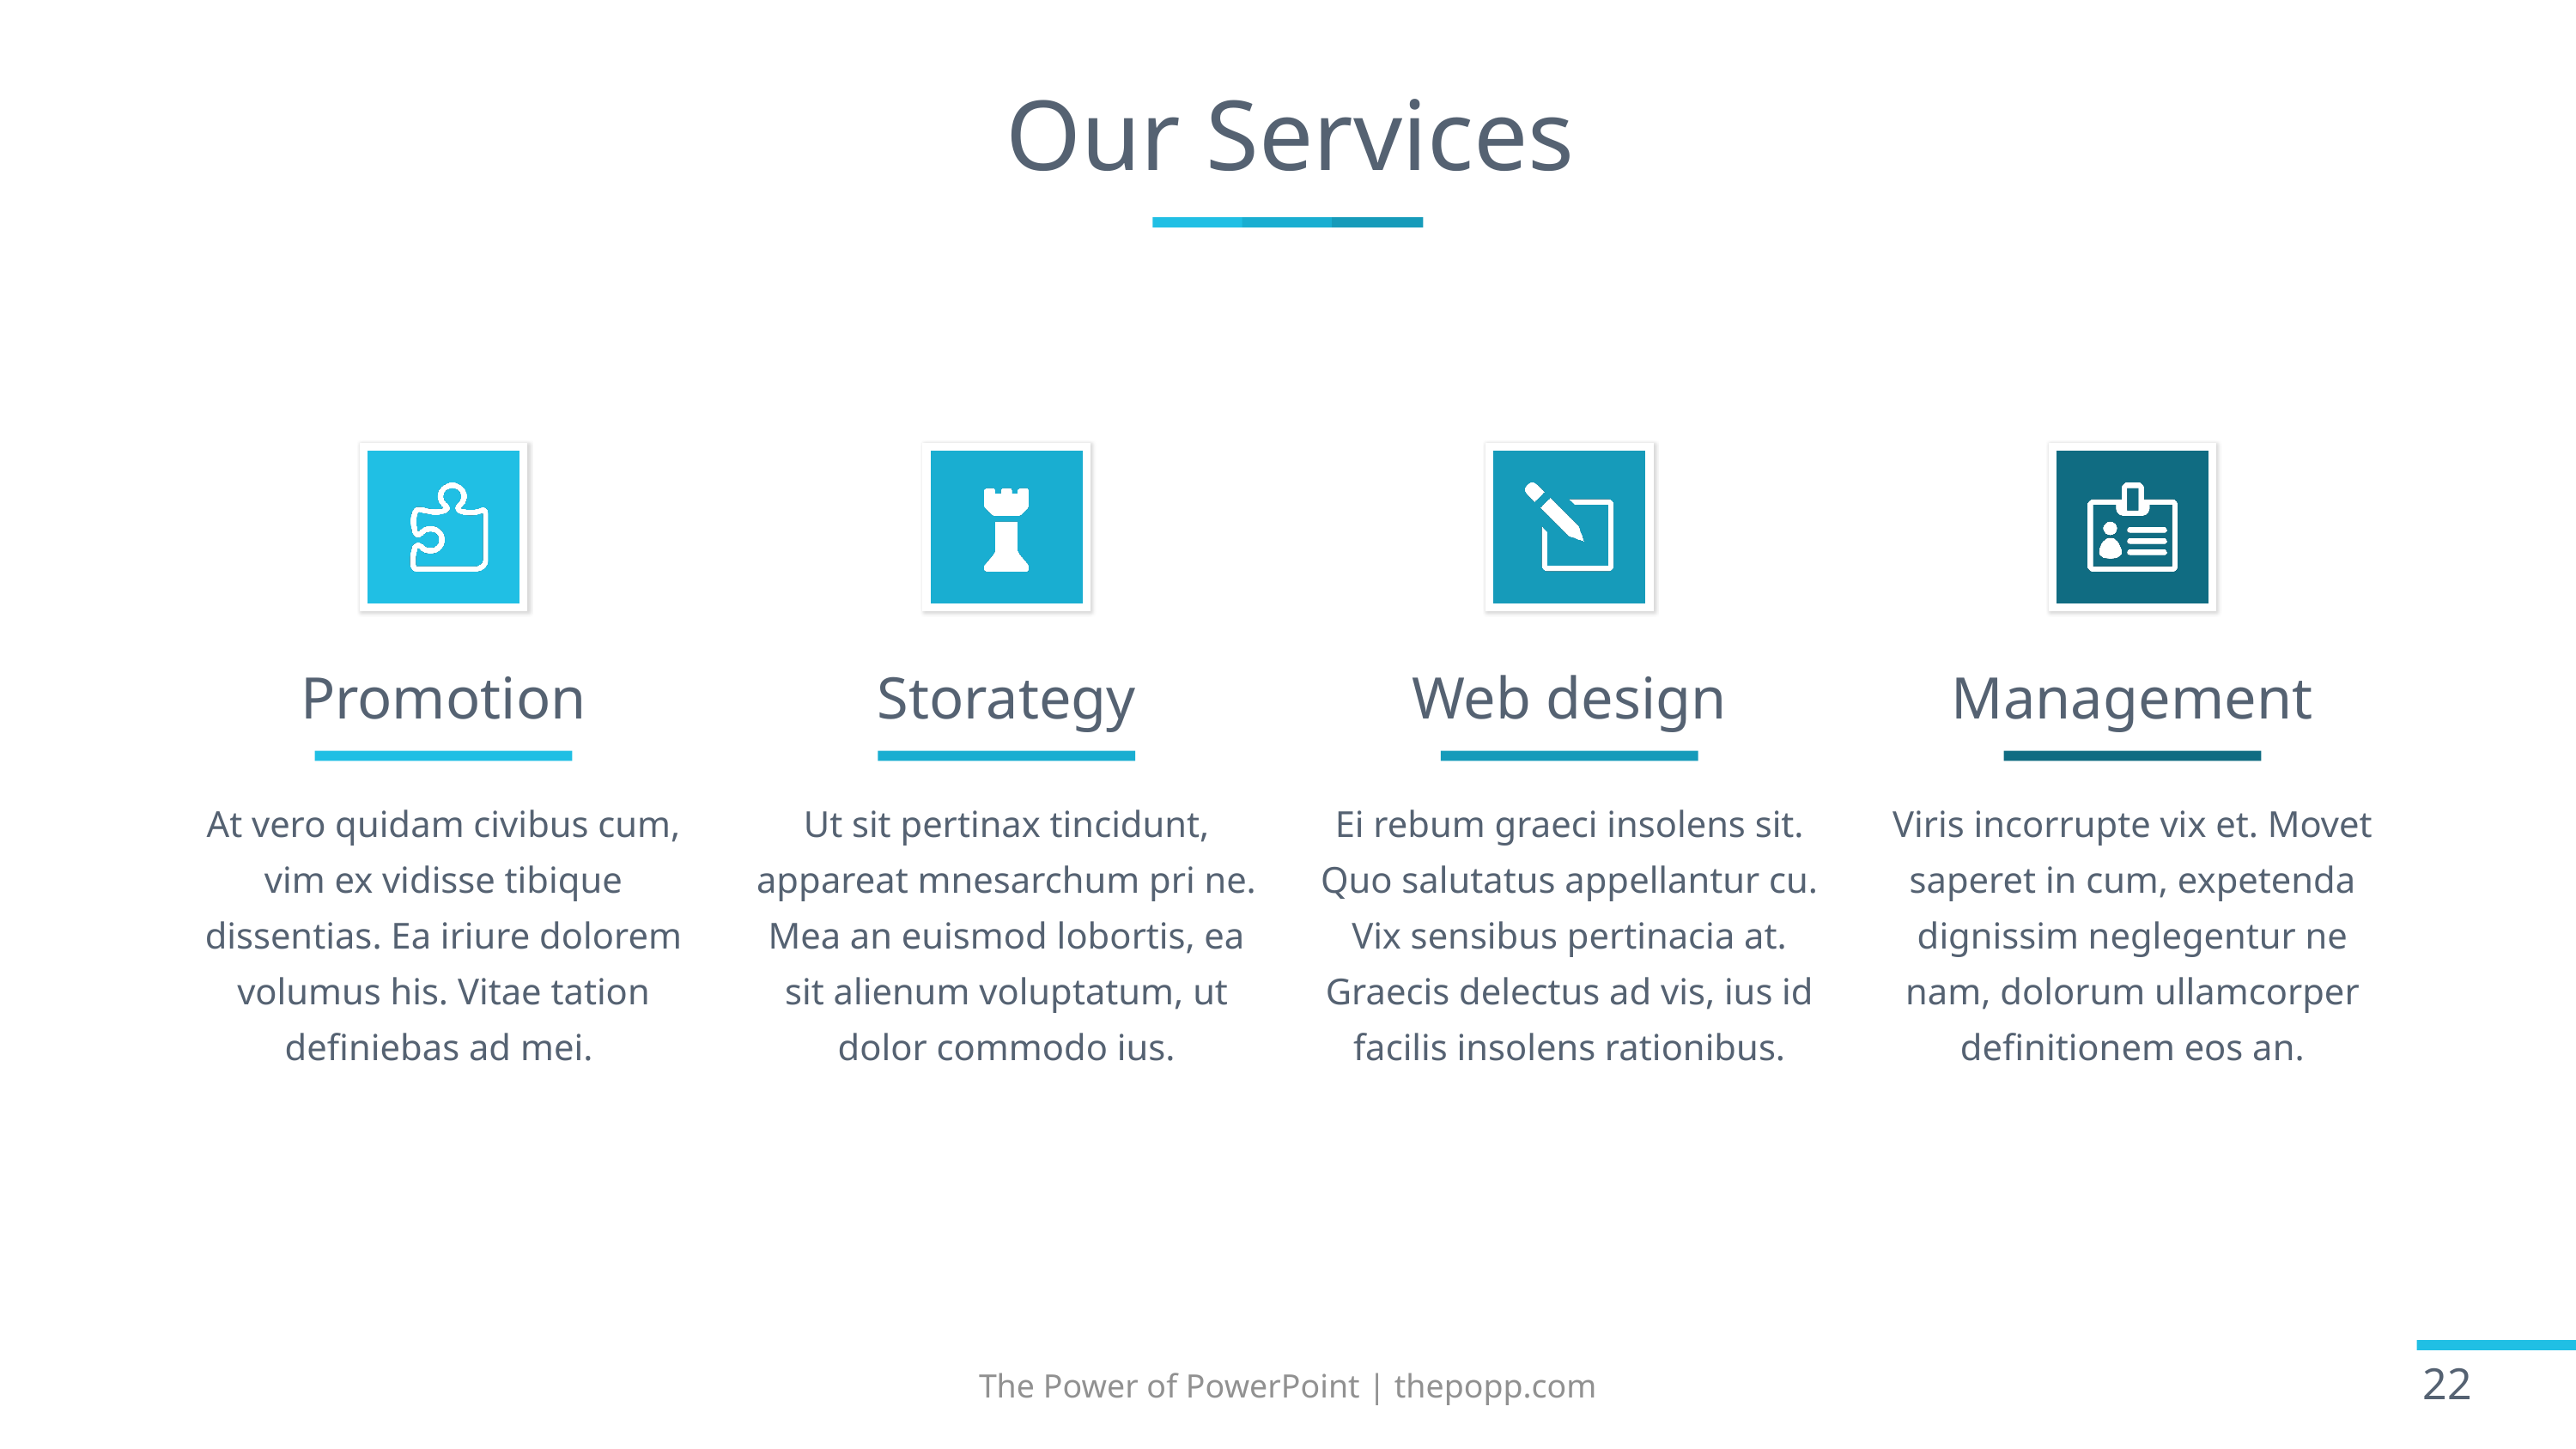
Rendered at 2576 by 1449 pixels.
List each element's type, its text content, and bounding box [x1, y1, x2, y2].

list Storategy [743, 643, 1271, 749]
list At vero quidam civibus cum, vim ex vidisse tibique dissentias. Ea iriure dolorem volumus his. Vitae tation definiebas ad mei. [179, 782, 708, 1132]
footer The Power of PowerPoint | thepopp.com [853, 1349, 1723, 1427]
list Viris incorrupte vix et. Movet saperet in cum, expetenda dignissim neglegentur ne nam, dolorum ullamcorper definitionem eos an. [1868, 782, 2397, 1132]
picture [962, 482, 1051, 572]
list Ei rebum graeci insolens sit. Quo salutatus appellantur cu. Vix sensibus pertinacia at. Graecis delectus ad vis, ius id facilis insolens rationibus. [1305, 782, 1833, 1132]
slide_number 22 [2409, 1351, 2576, 1421]
title Our Services [69, 49, 2512, 230]
picture [2087, 482, 2178, 572]
list Web design [1305, 643, 1833, 749]
picture [1525, 482, 1614, 572]
list Management [1868, 643, 2397, 749]
picture [398, 482, 489, 572]
list Promotion [179, 643, 708, 749]
list Ut sit pertinax tincidunt, appareat mnesarchum pri ne. Mea an euismod lobortis, ea sit alienum voluptatum, ut dolor commodo ius. [743, 782, 1271, 1132]
